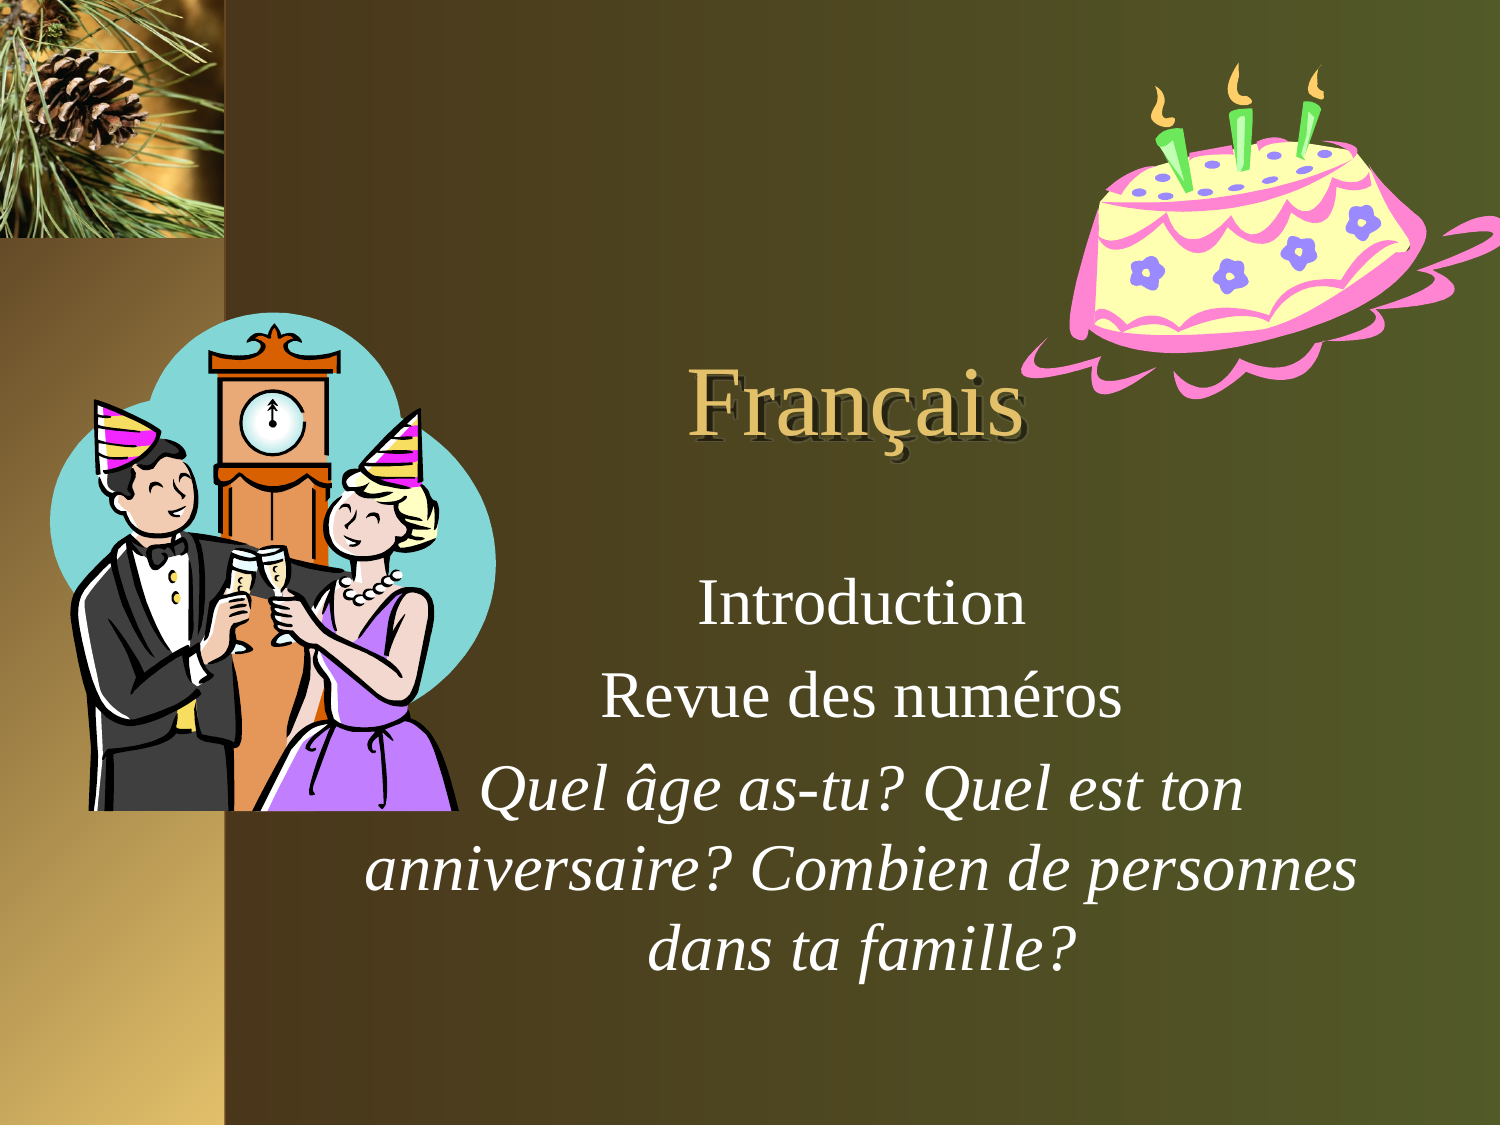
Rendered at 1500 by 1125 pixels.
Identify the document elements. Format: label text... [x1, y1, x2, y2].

subtitle Introduction Revue des numéros Quel âge as-tu? Quel est ton anniversaire? Combien de personnes dans ta famille? [337, 549, 1388, 938]
picture [0, 0, 224, 238]
title Français [262, 274, 1451, 517]
picture [49, 312, 497, 812]
picture [1012, 62, 1500, 402]
